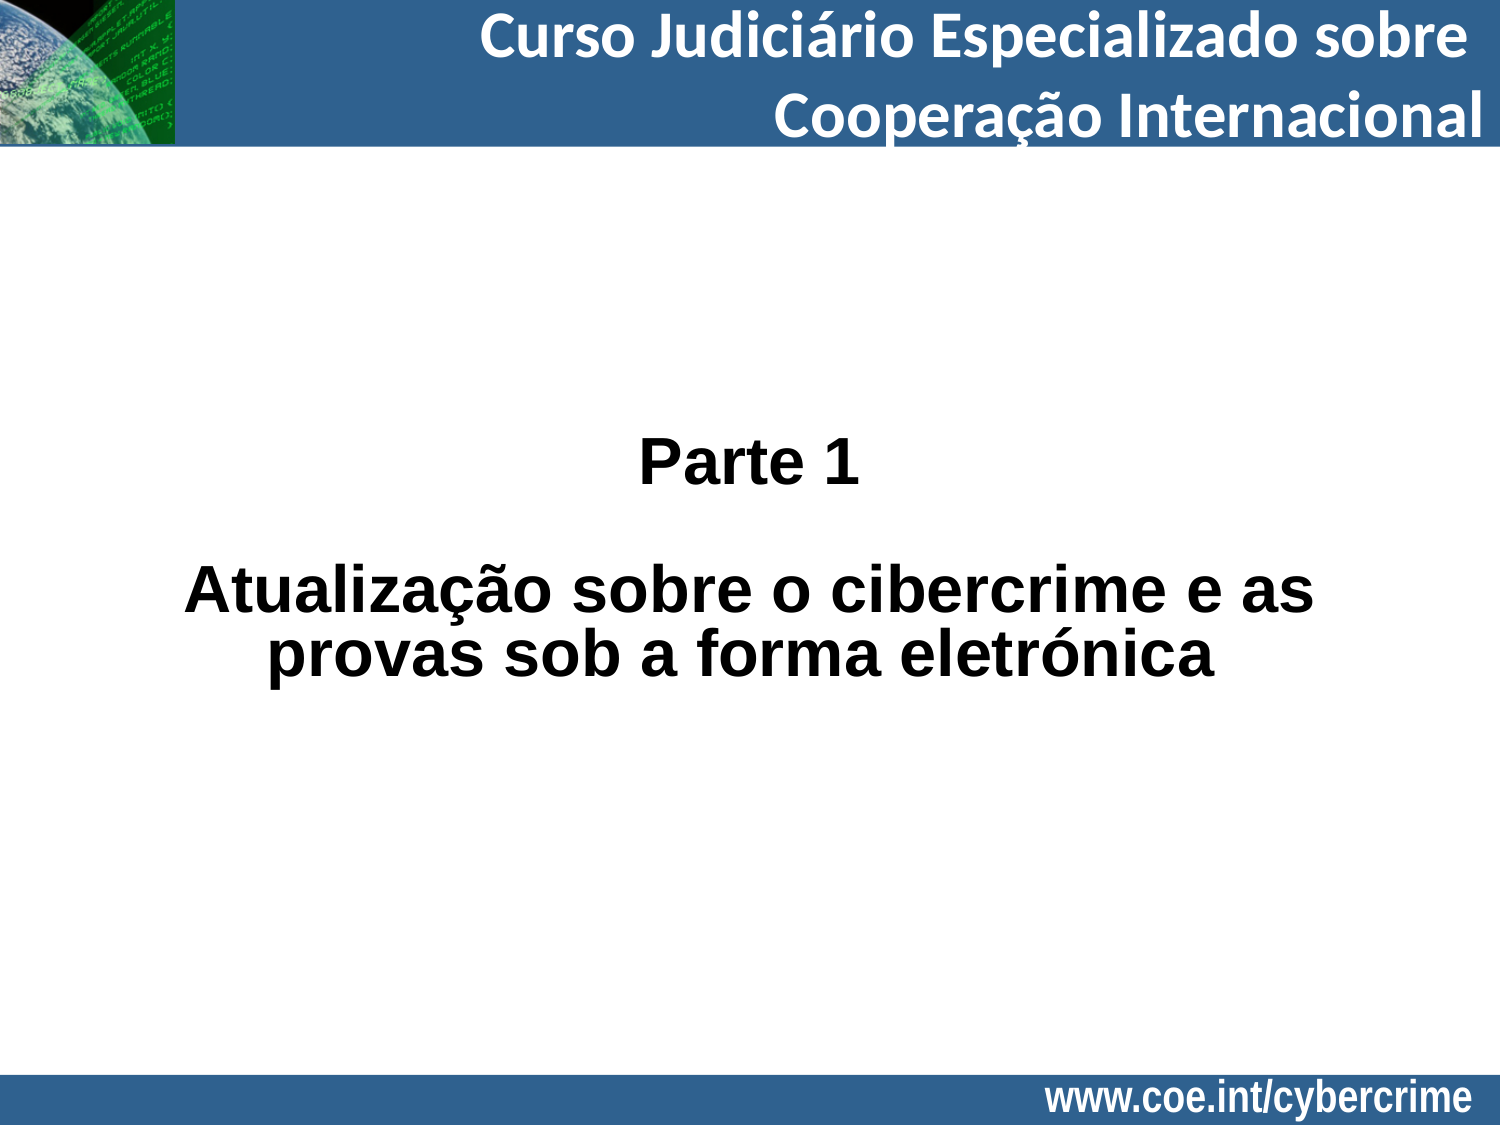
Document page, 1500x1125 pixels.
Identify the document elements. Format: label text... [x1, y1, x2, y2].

text_box Parte 1 Atualização sobre o cibercrime e as provas sob a forma eletrónica [50, 425, 1450, 697]
text_box www.coe.int/cybercrime [1030, 1059, 1500, 1125]
picture [0, 0, 175, 144]
text_box Curso Judiciário Especializado sobre Cooperação Internacional [177, 0, 1500, 149]
text_box [0, 1073, 1030, 1125]
